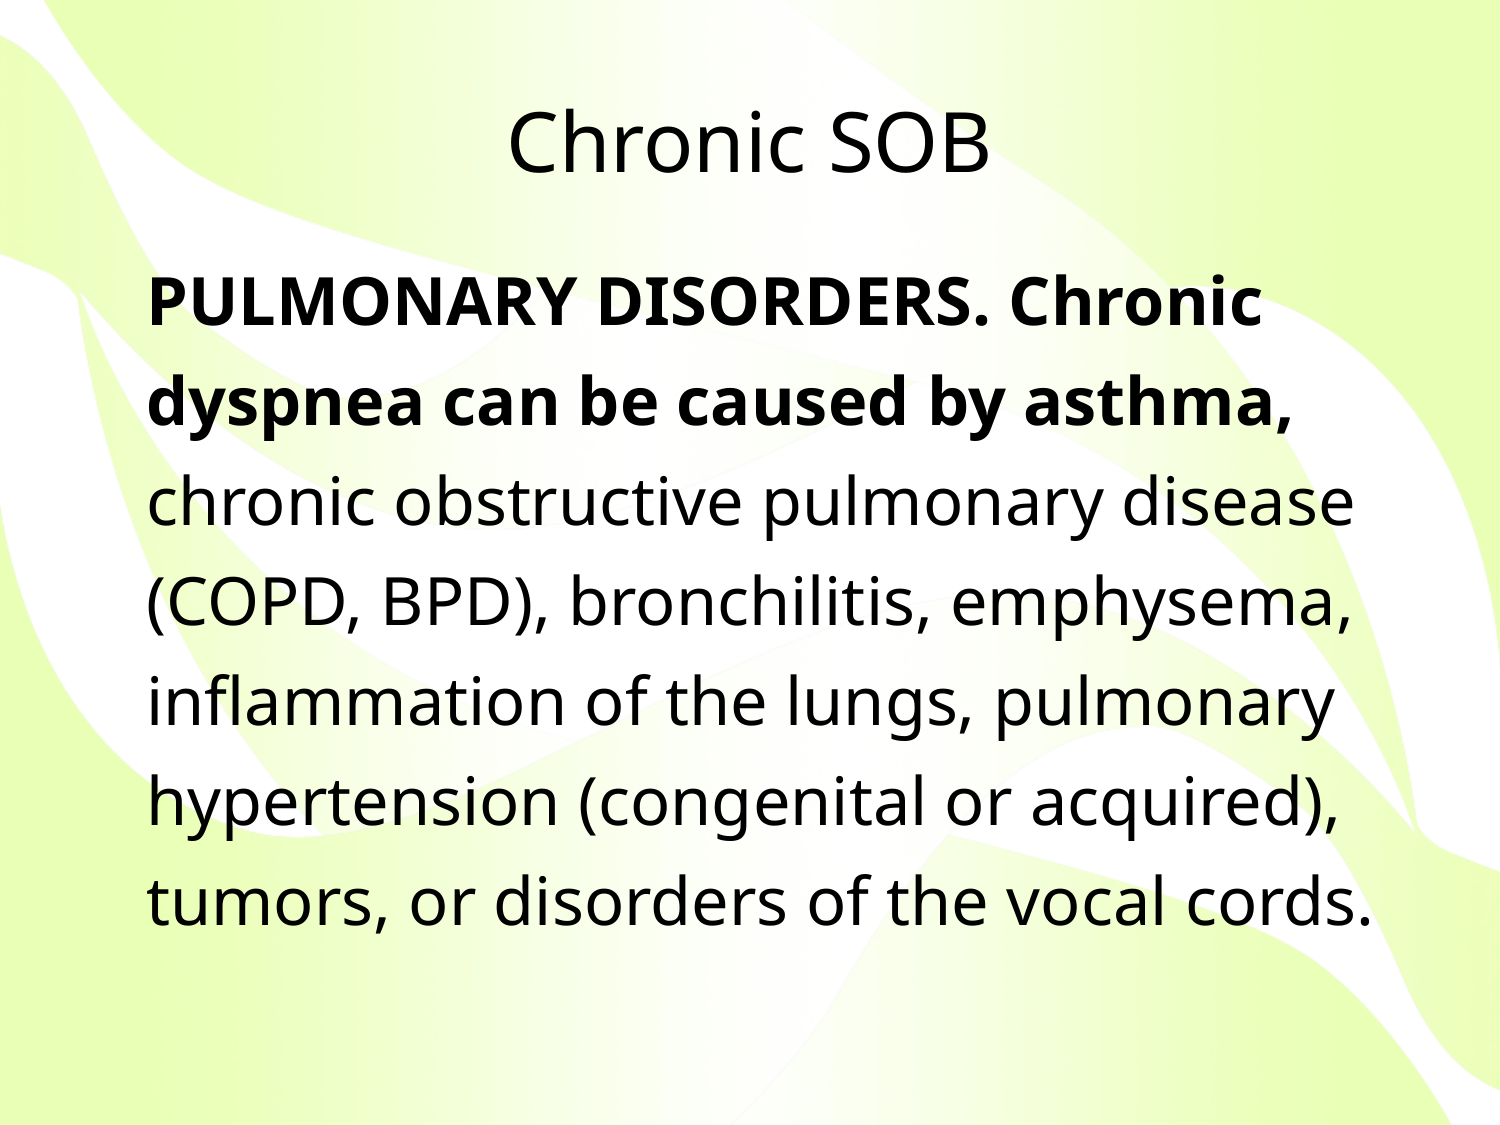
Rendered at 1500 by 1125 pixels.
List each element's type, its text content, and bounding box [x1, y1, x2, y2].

title Chronic SOB [74, 44, 1426, 231]
list PULMONARY DISORDERS. Chronic dyspnea can be caused by asthma, chronic obstructive pulmonary disease (COPD, BPD), bronchilitis, emphysema, inflammation of the lungs, pulmonary hypertension (congenital or acquired), tumors, or disorders of the vocal cords. [74, 231, 1448, 1059]
picture [0, 0, 1500, 1125]
